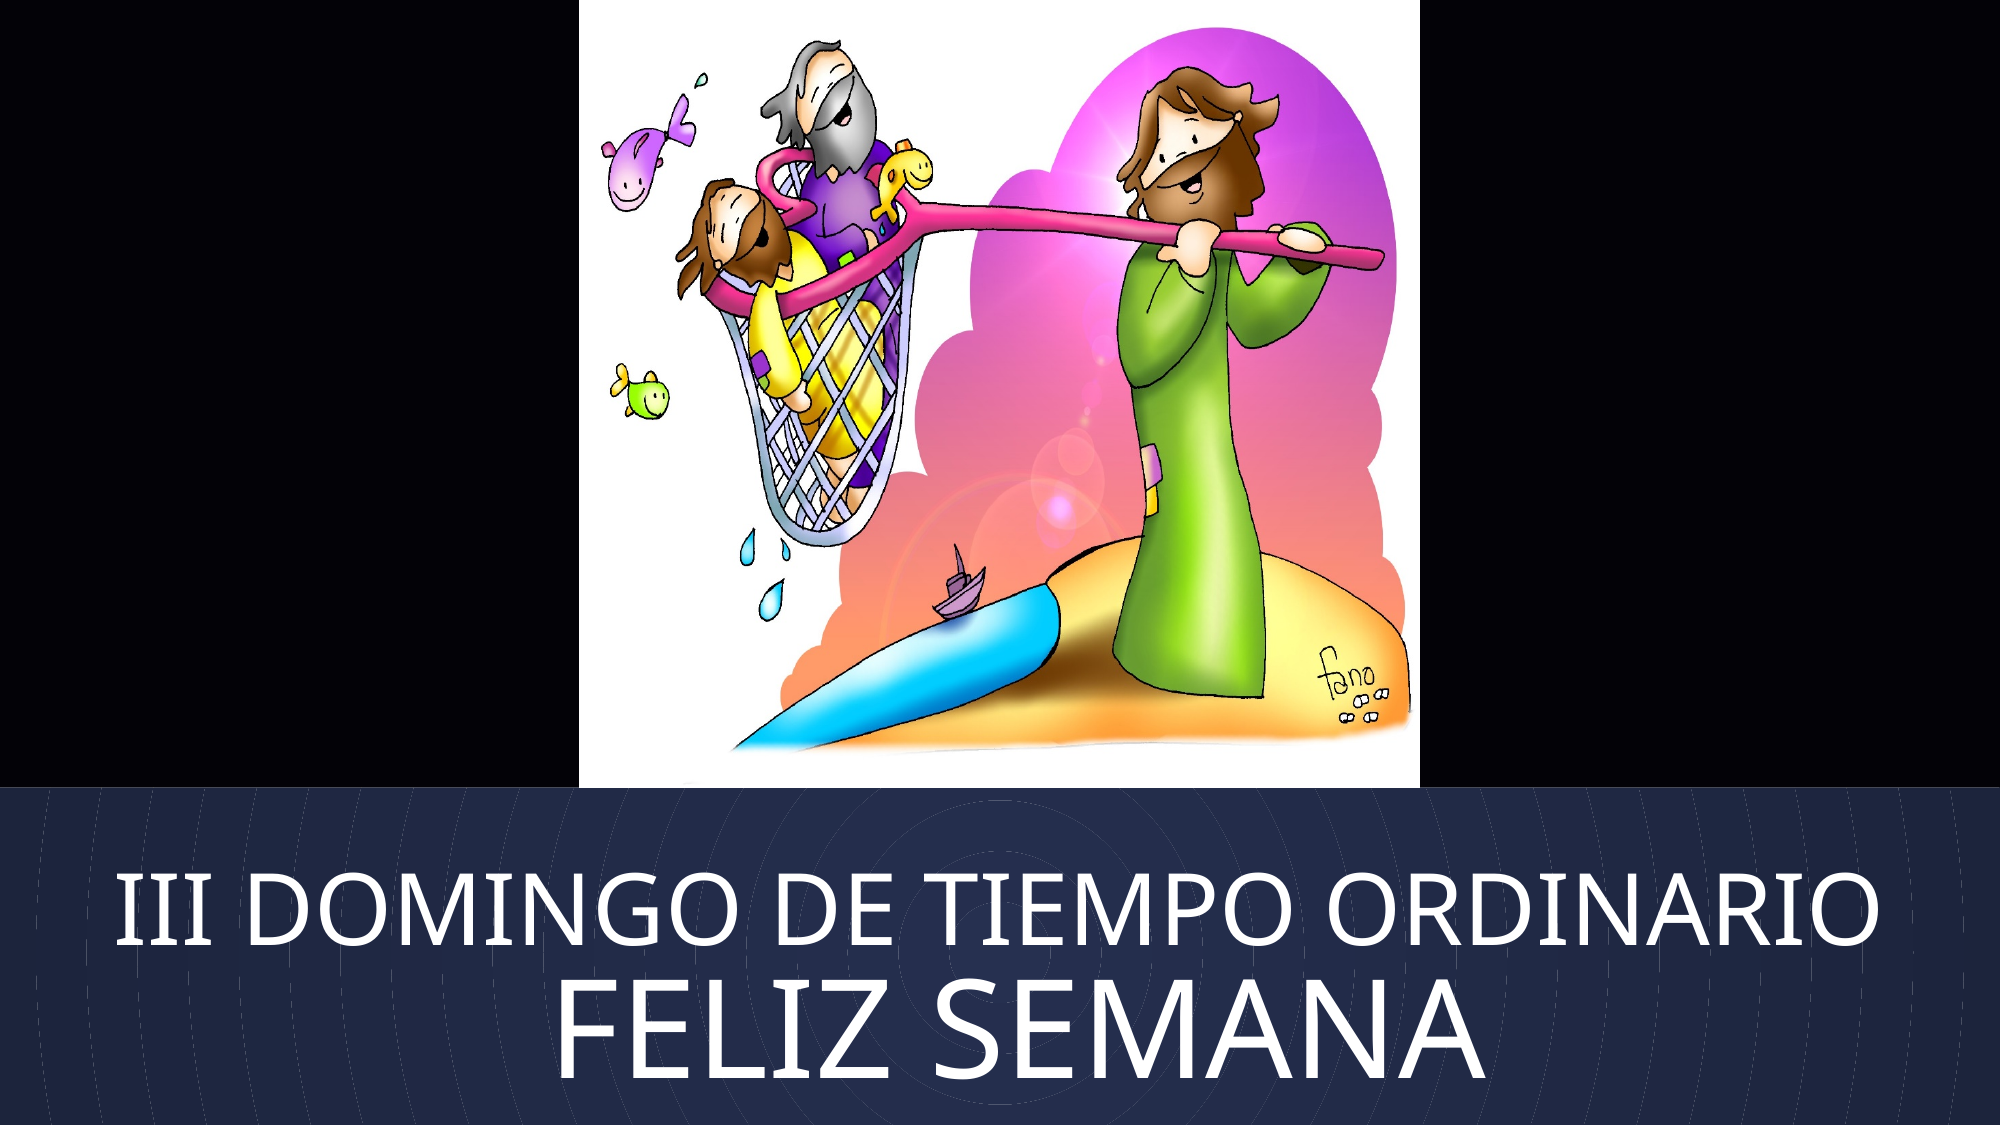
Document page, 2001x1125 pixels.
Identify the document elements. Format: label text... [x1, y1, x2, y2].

subtitle FELIZ SEMANA [249, 952, 1750, 1078]
text_box [0, 0, 579, 788]
picture [579, 0, 1420, 788]
text_box [1420, 0, 2000, 788]
title III DOMINGO DE TIEMPO ORDINARIO [0, 788, 2000, 975]
